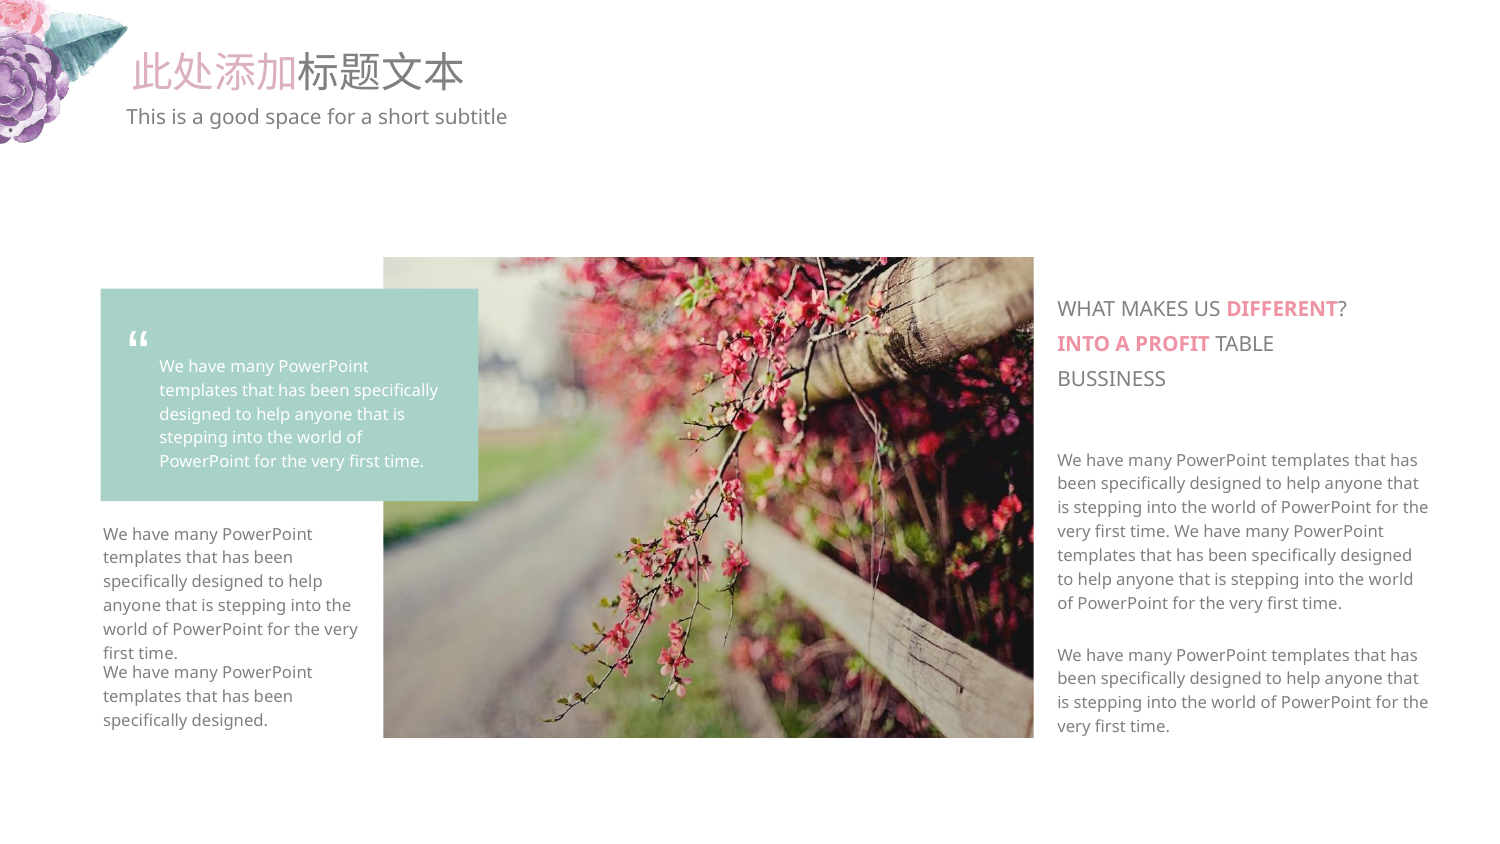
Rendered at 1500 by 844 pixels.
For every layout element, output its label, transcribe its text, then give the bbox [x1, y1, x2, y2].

text_box We have many PowerPoint templates that has been specifically designed. [103, 657, 373, 730]
text_box We have many PowerPoint templates that has been specifically designed to help anyone that is stepping into the world of PowerPoint for the very first time. [1057, 640, 1433, 737]
text_box We have many PowerPoint templates that has been specifically designed to help anyone that is stepping into the world of PowerPoint for the very first time. [159, 351, 443, 472]
text_box This is a good space for a short subtitle [132, 95, 523, 136]
text_box WHAT MAKES US DIFFERENT? INTO A PROFIT TABLE BUSSINESS [1057, 286, 1400, 392]
text_box [383, 257, 1034, 738]
picture [0, 0, 128, 144]
text_box 此处添加标题文本 [132, 45, 587, 96]
text_box We have many PowerPoint templates that has been specifically designed to help anyone that is stepping into the world of PowerPoint for the very first time. We have many PowerPoint templates that has been specifically designed to help anyone that is stepping into the world of PowerPoint for the very first time. [1057, 445, 1433, 613]
text_box “ [112, 303, 165, 399]
text_box [100, 288, 479, 502]
text_box We have many PowerPoint templates that has been specifically designed to help anyone that is stepping into the world of PowerPoint for the very first time. [103, 519, 373, 657]
